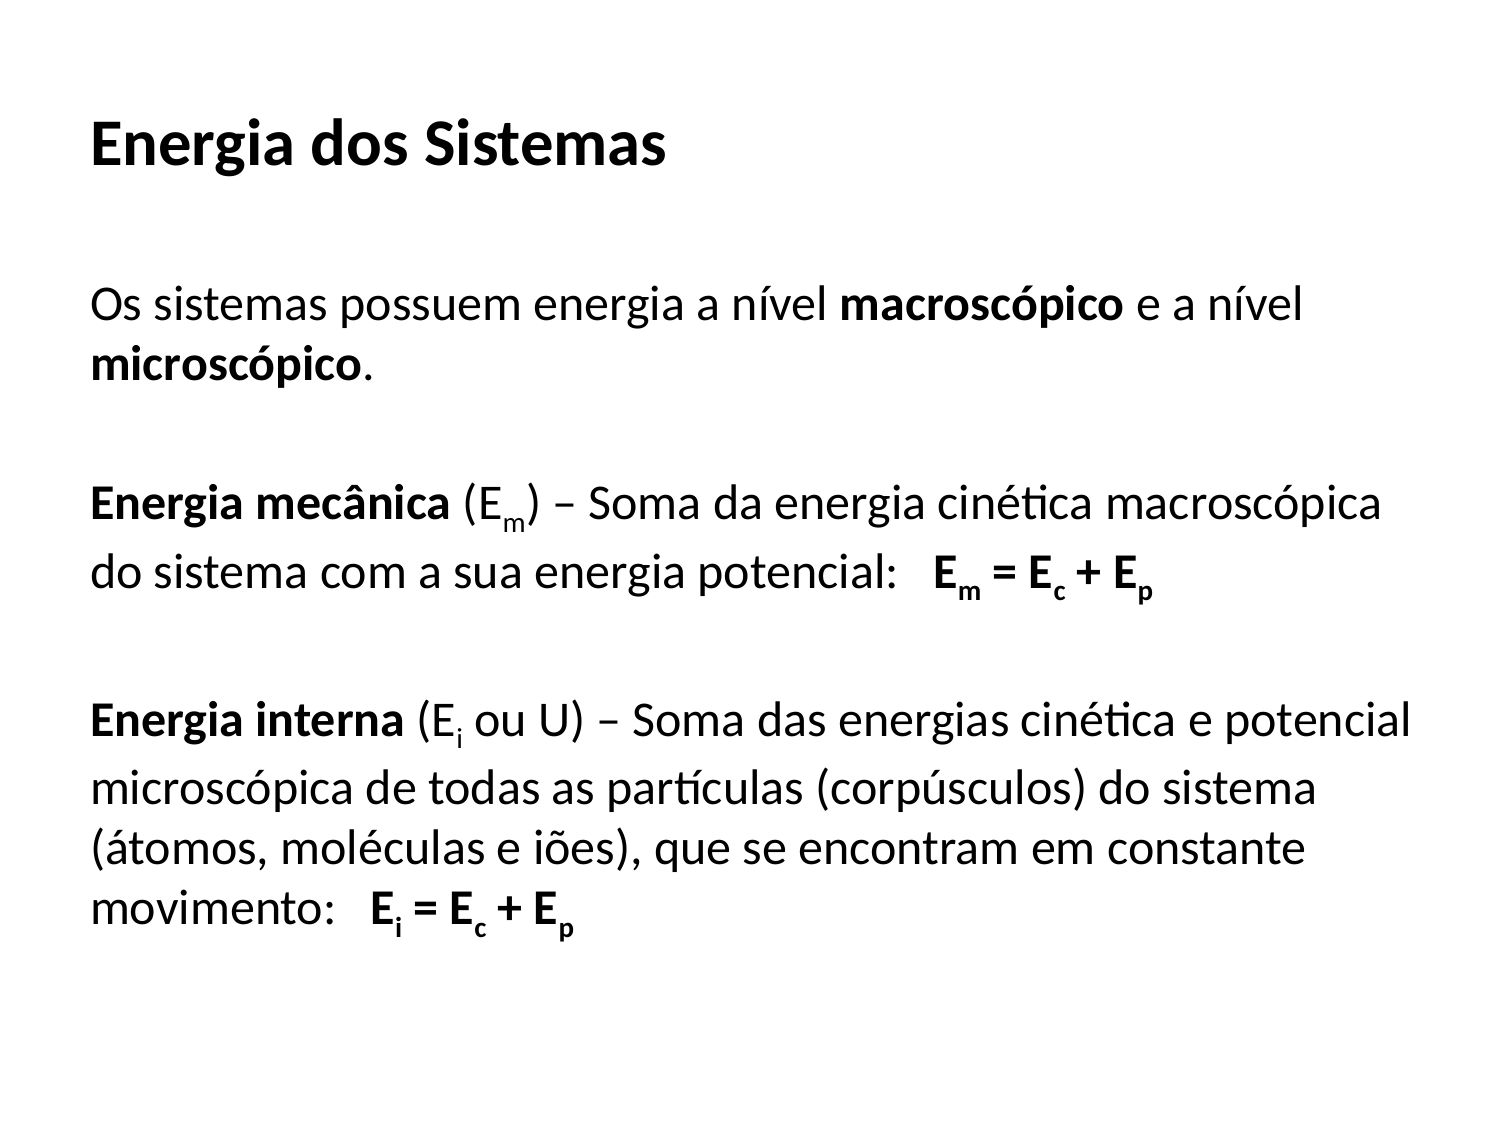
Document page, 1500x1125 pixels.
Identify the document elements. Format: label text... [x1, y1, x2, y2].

title Energia dos Sistemas [75, 45, 1425, 233]
list Os sistemas possuem energia a nível macroscópico e a nível microscópico. Energia mecânica (Em) – Soma da energia cinética macroscópica do sistema com a sua energia potencial: Em = Ec + Ep Energia interna (Ei ou U) – Soma das energias cinética e potencial microscópica de todas as partículas (corpúsculos) do sistema (átomos, moléculas e iões), que se encontram em constante movimento: Ei = Ec + Ep [75, 262, 1447, 1005]
